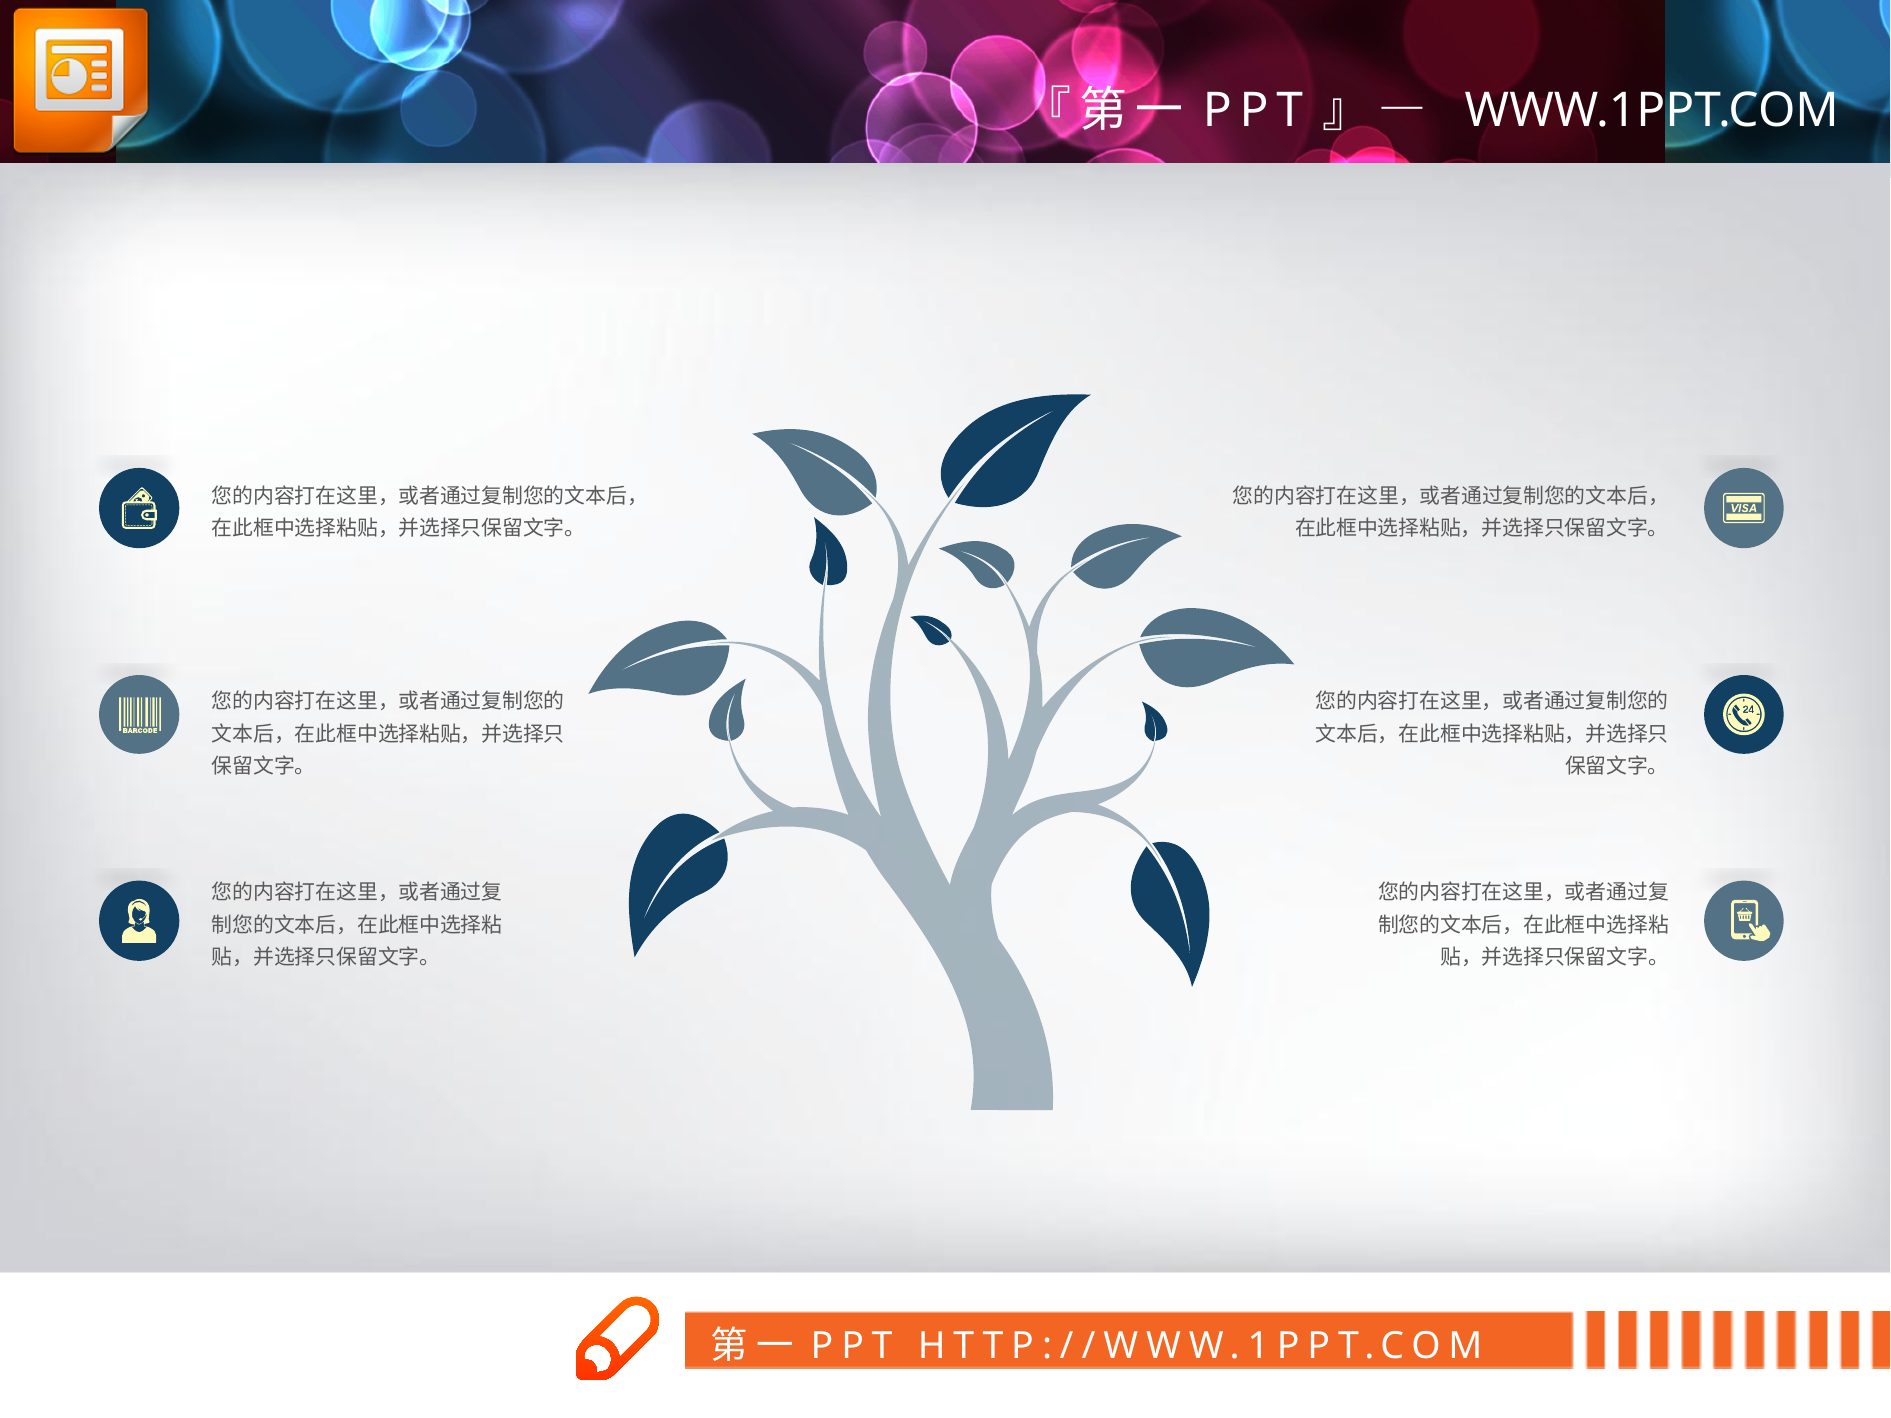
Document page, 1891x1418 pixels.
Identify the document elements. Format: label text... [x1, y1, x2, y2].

text_box [1723, 693, 1765, 736]
text_box 您的内容打在这里，或者通过复制您的文本后，在此框中选择粘贴，并选择只保留文字。 [197, 863, 532, 976]
text_box [1731, 899, 1771, 942]
text_box [1704, 880, 1784, 961]
text_box [137, 697, 143, 727]
text_box [122, 898, 157, 943]
text_box [121, 487, 157, 529]
text_box 您的内容打在这里，或者通过复制您的文本后，在此框中选择粘贴，并选择只保留文字。 [1299, 467, 1684, 547]
picture [0, 0, 1891, 1275]
text_box 您的内容打在这里，或者通过复制您的文本后，在此框中选择粘贴，并选择只保留文字。 [197, 673, 583, 786]
picture [685, 1311, 1891, 1369]
text_box [99, 675, 180, 754]
text_box 您的内容打在这里，或者通过复制您的文本后，在此框中选择粘贴，并选择只保留文字。 [1299, 673, 1684, 786]
text_box [99, 467, 180, 549]
text_box 您的内容打在这里，或者通过复制您的文本后，在此框中选择粘贴，并选择只保留文字。 [1346, 863, 1684, 976]
text_box [1704, 467, 1784, 549]
text_box [1704, 675, 1784, 754]
text_box [123, 728, 158, 733]
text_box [588, 392, 1295, 1111]
text_box 您的内容打在这里，或者通过复制您的文本后，在此框中选择粘贴，并选择只保留文字。 [197, 467, 583, 547]
text_box [99, 880, 180, 961]
text_box [1723, 492, 1765, 524]
